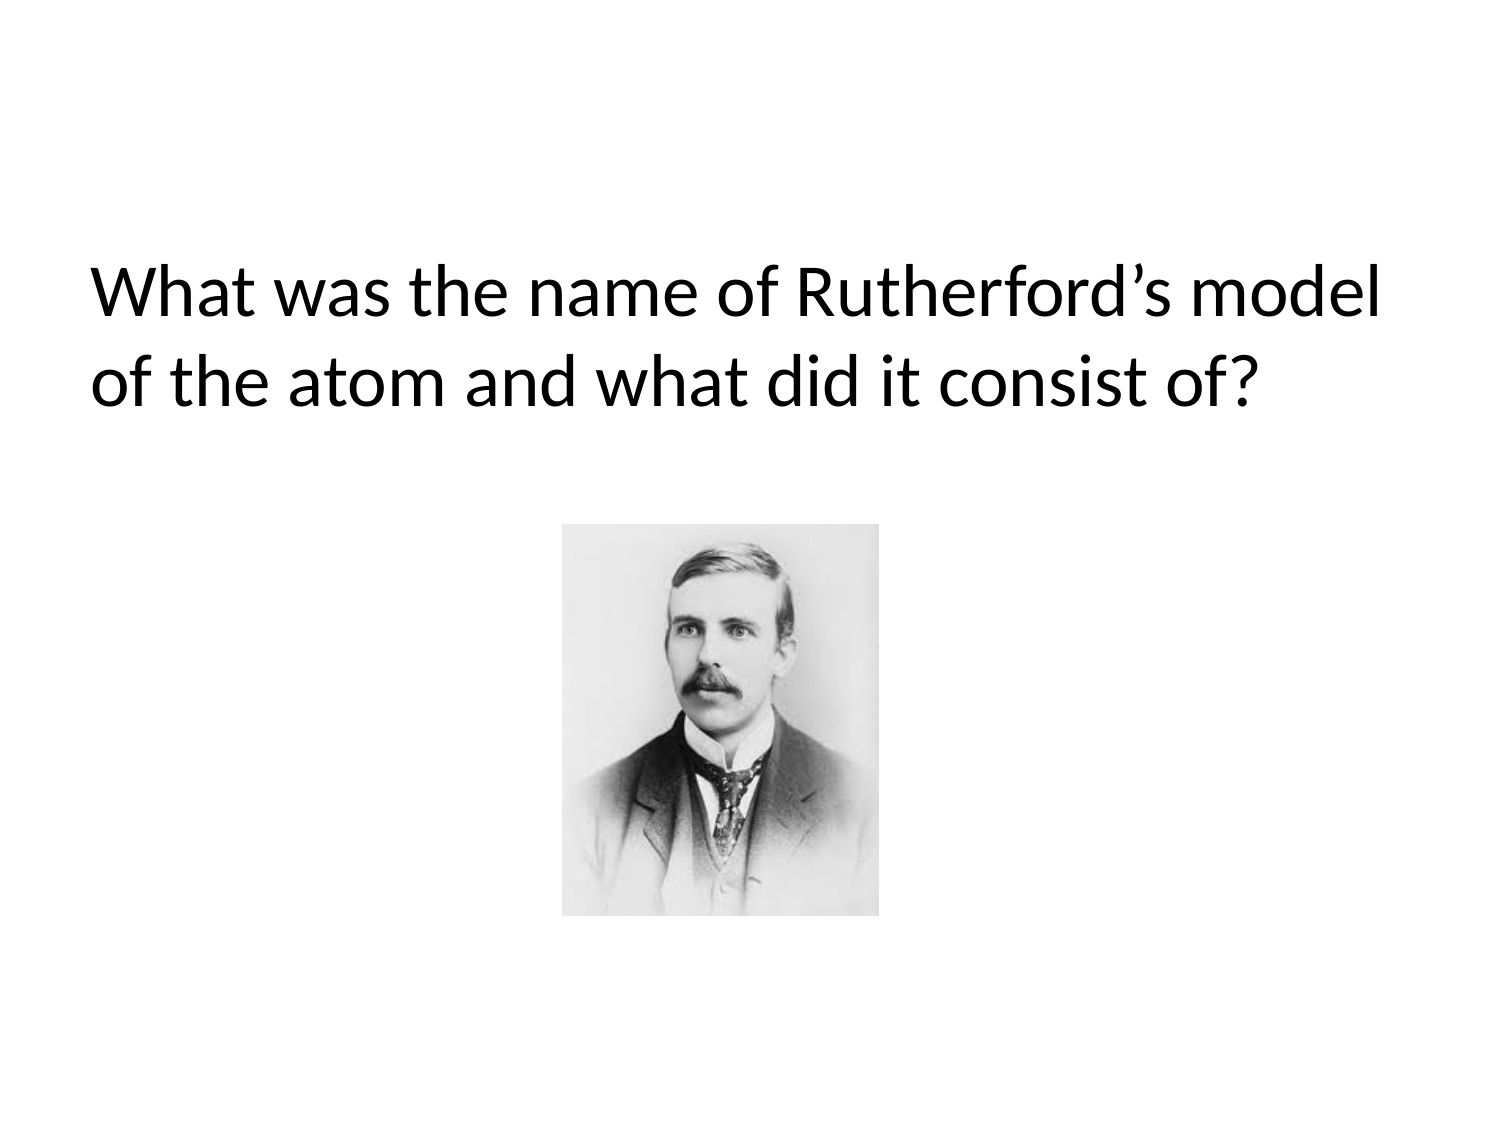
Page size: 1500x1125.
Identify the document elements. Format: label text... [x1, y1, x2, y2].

picture [562, 524, 879, 916]
title What was the name of Rutherford’s model of the atom and what did it consist of? [75, 237, 1425, 425]
